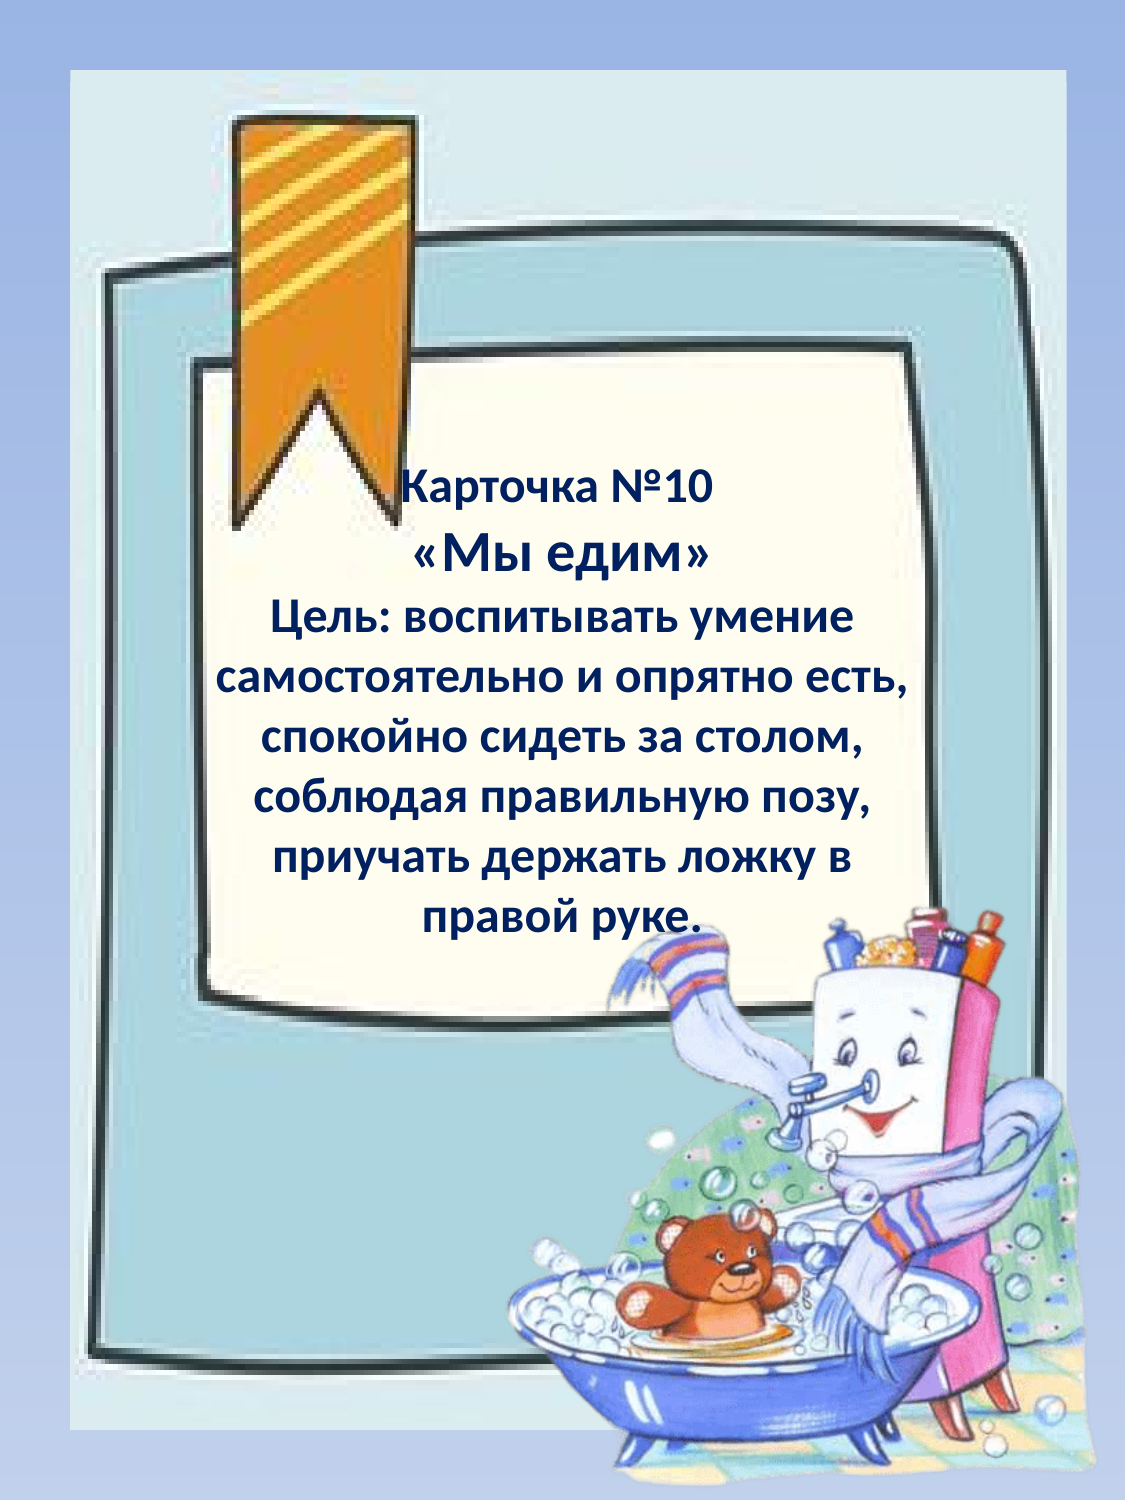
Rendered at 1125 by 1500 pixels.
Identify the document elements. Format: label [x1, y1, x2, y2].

text_box [70, 70, 1125, 1500]
